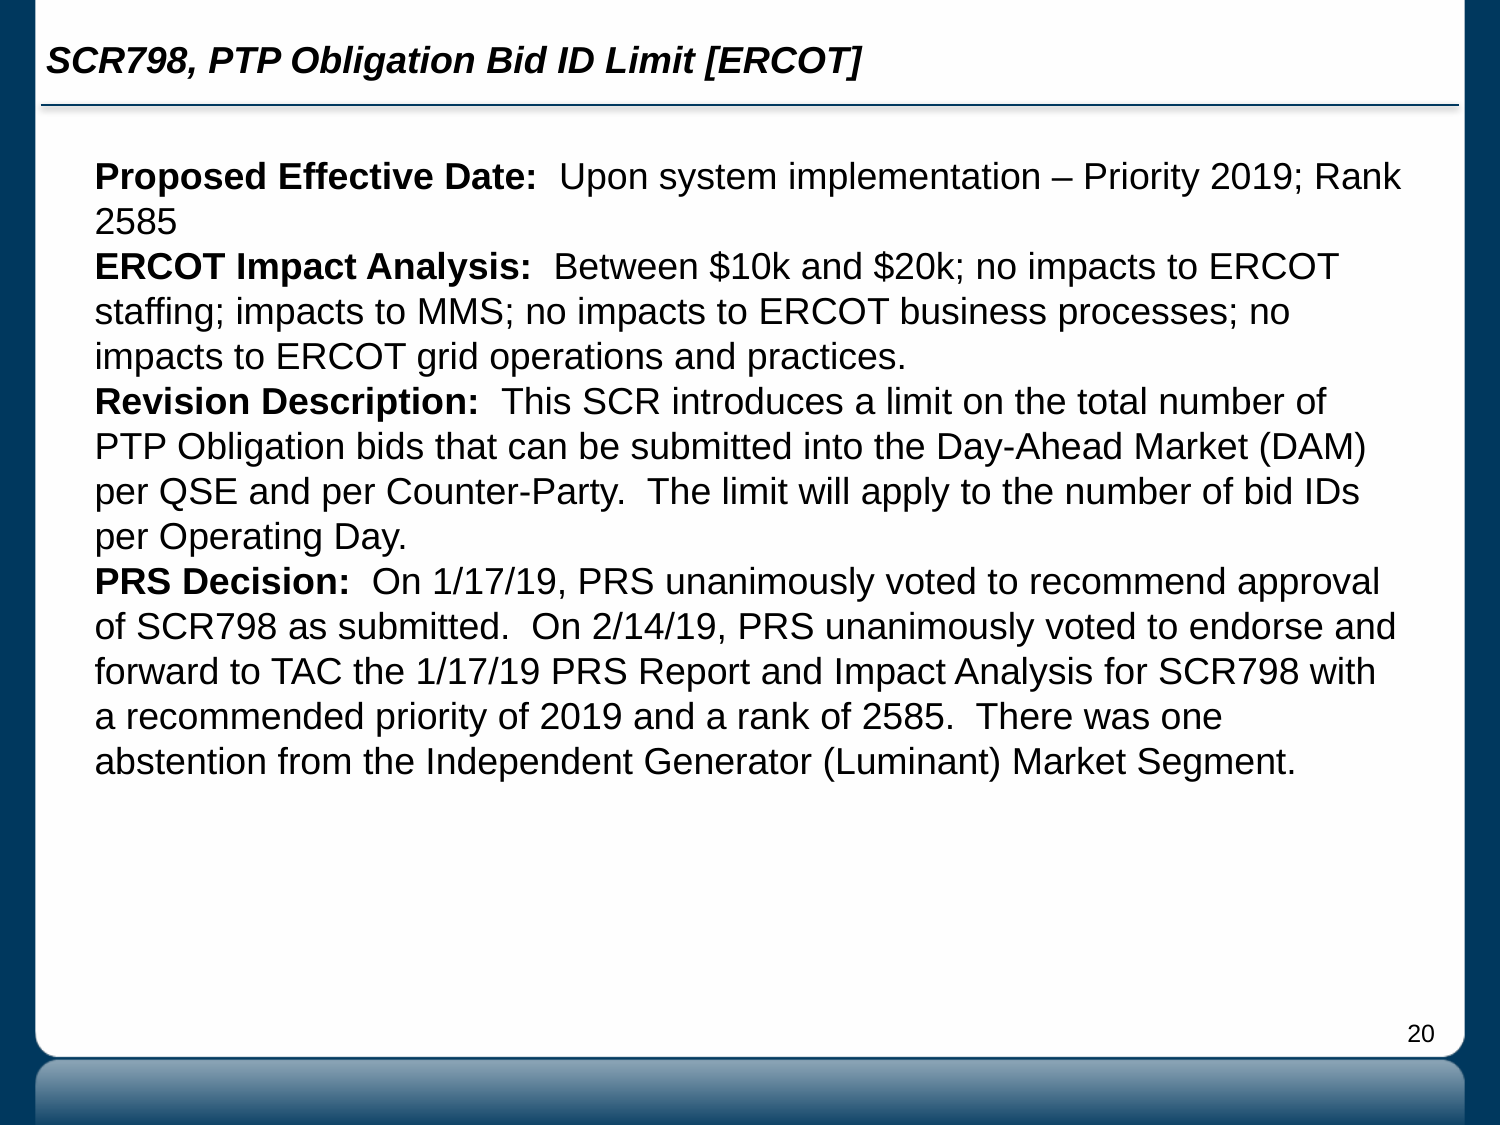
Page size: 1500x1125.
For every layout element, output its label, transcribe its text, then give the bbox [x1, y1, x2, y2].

title SCR798, PTP Obligation Bid ID Limit [ERCOT] [31, 20, 1464, 97]
text_box Proposed Effective Date: Upon system implementation – Priority 2019; Rank 2585 ERCOT Impact Analysis: Between $10k and $20k; no impacts to ERCOT staffing; impacts to MMS; no impacts to ERCOT business processes; no impacts to ERCOT grid operations and practices. Revision Description: This SCR introduces a limit on the total number of PTP Obligation bids that can be submitted into the Day-Ahead Market (DAM) per QSE and per Counter-Party. The limit will apply to the number of bid IDs per Operating Day. PRS Decision: On 1/17/19, PRS unanimously voted to recommend approval of SCR798 as submitted. On 2/14/19, PRS unanimously voted to endorse and forward to TAC the 1/17/19 PRS Report and Impact Analysis for SCR798 with a recommended priority of 2019 and a rank of 2585. There was one abstention from the Independent Generator (Luminant) Market Segment. [79, 144, 1419, 789]
picture [35, 0, 1465, 1125]
